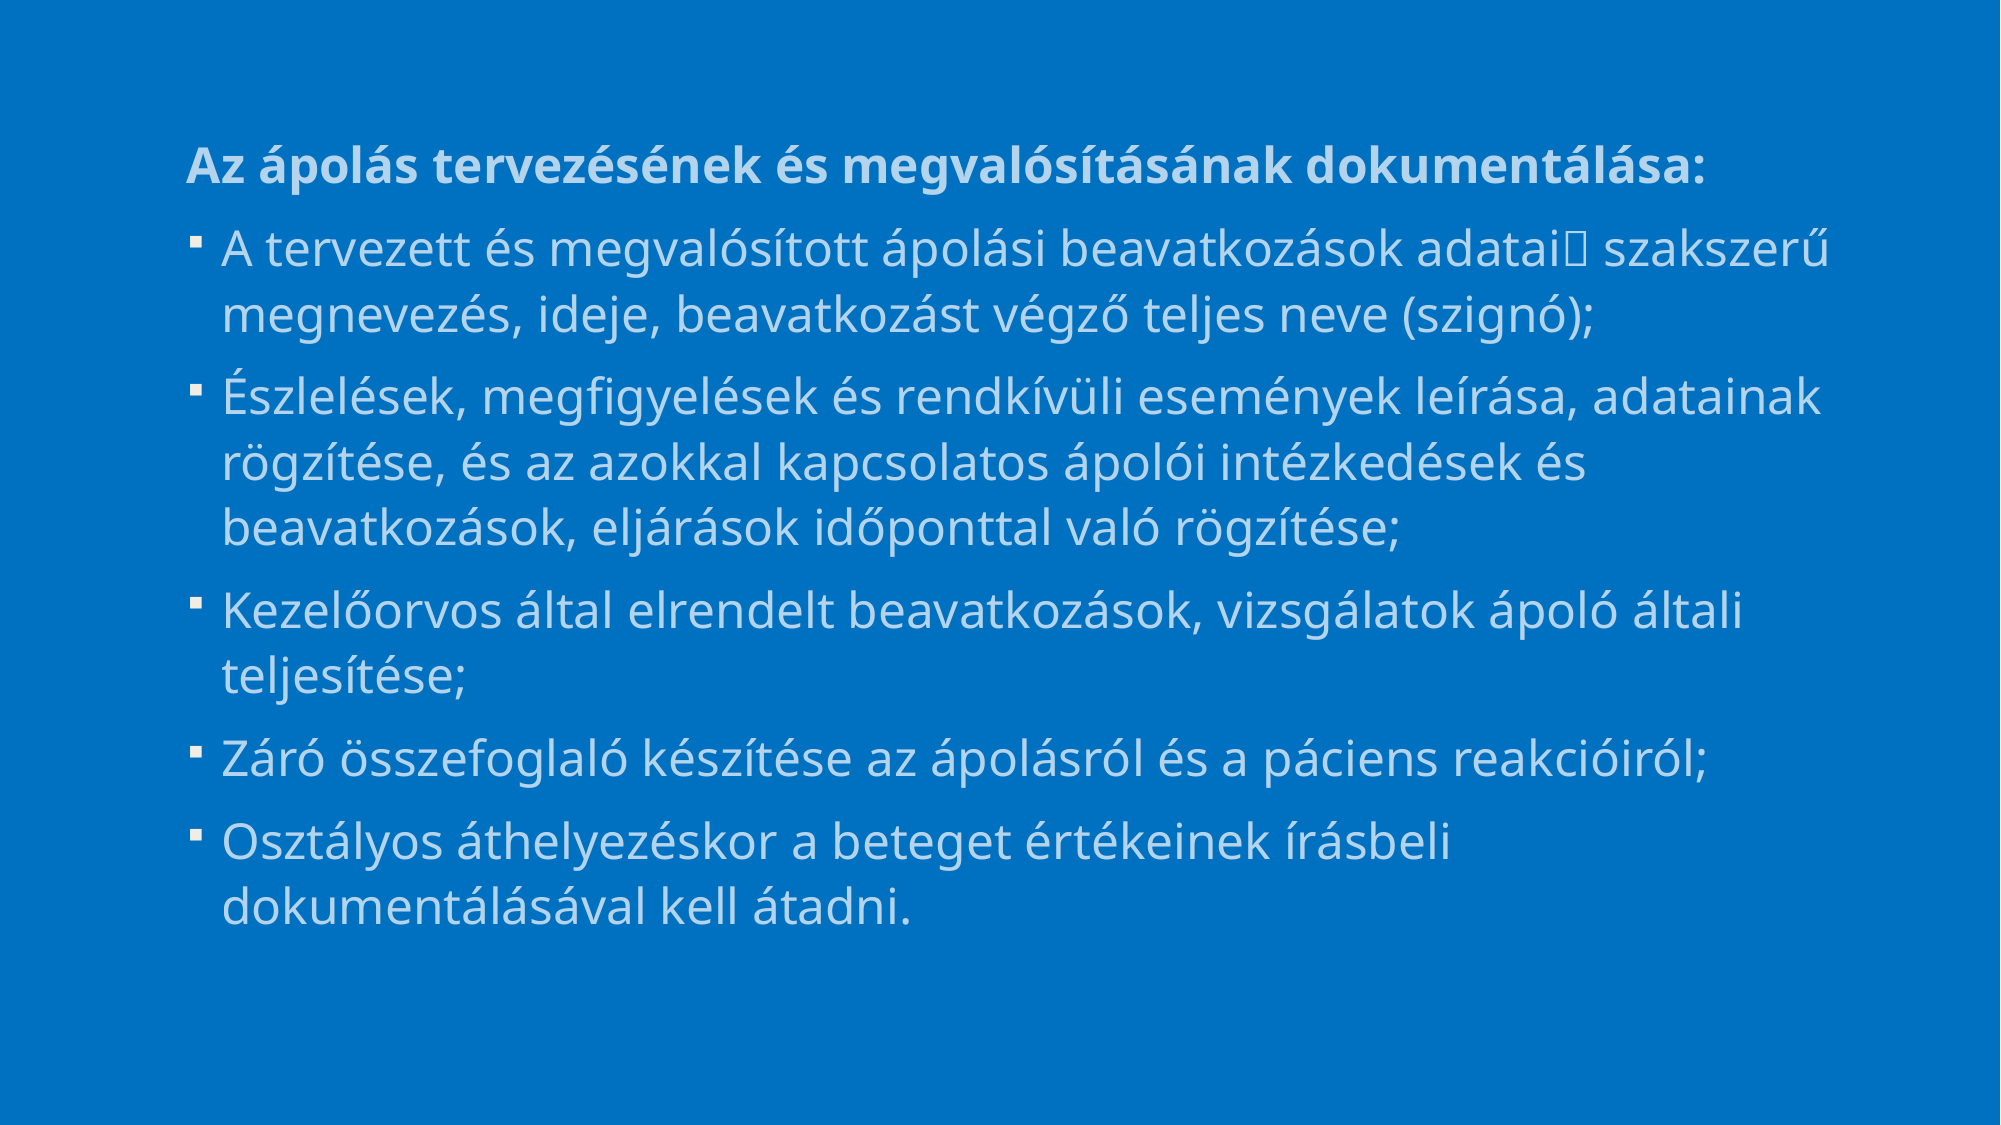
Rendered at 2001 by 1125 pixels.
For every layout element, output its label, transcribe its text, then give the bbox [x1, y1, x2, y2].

list Az ápolás tervezésének és megvalósításának dokumentálása: A tervezett és megvalósított ápolási beavatkozások adatai szakszerű megnevezés, ideje, beavatkozást végző teljes neve (szignó); Észlelések, megfigyelések és rendkívüli események leírása, adatainak rögzítése, és az azokkal kapcsolatos ápolói intézkedések és beavatkozások, eljárások időponttal való rögzítése; Kezelőorvos által elrendelt beavatkozások, vizsgálatok ápoló általi teljesítése; Záró összefoglaló készítése az ápolásról és a páciens reakcióiról; Osztályos áthelyezéskor a beteget értékeinek írásbeli dokumentálásával kell átadni. [137, 120, 1863, 1014]
